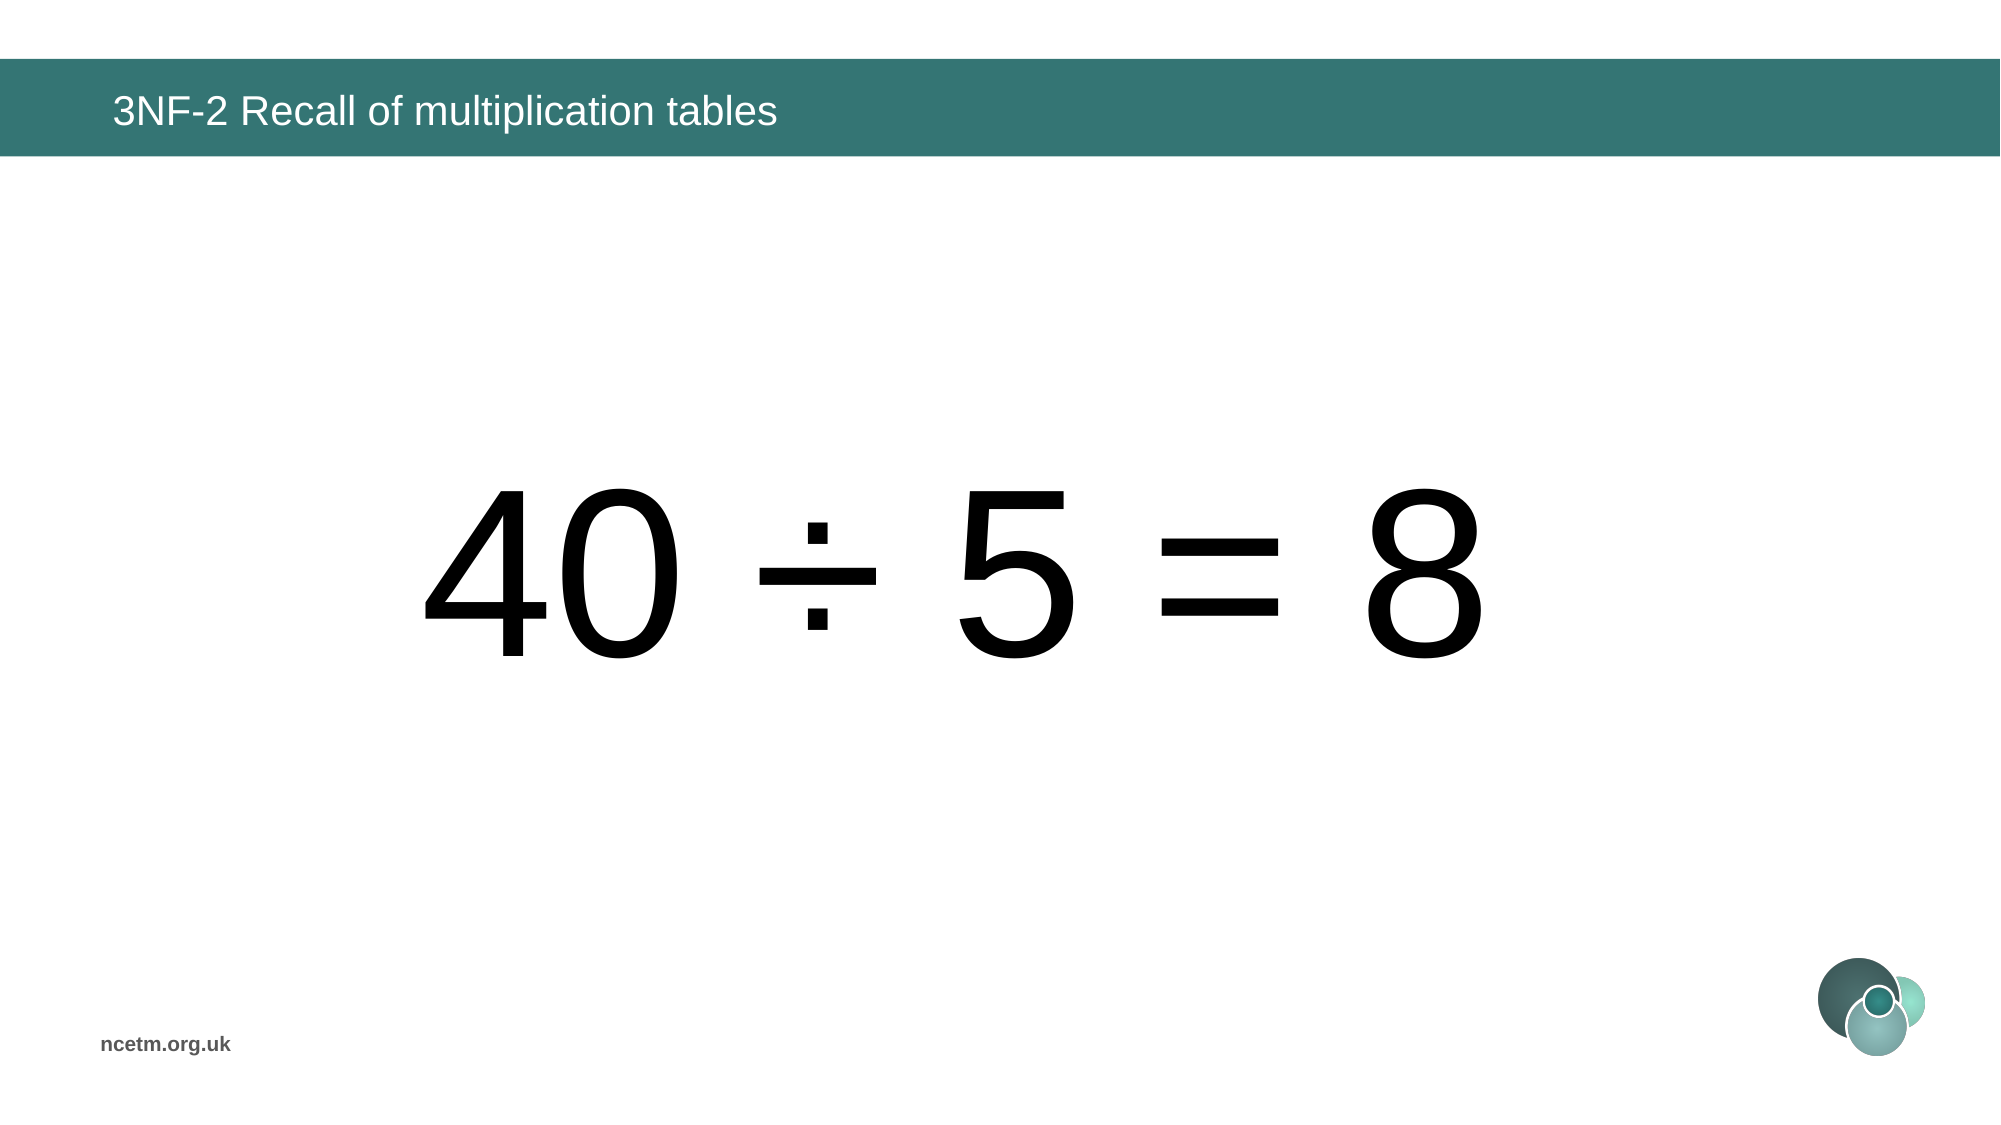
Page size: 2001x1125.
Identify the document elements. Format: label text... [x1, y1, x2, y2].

picture [1818, 958, 1925, 1056]
text_box 40 ÷ 5 = [405, 409, 1344, 712]
title 3NF-2 Recall of multiplication tables [97, 76, 1945, 147]
text_box 8 [1344, 409, 1508, 712]
